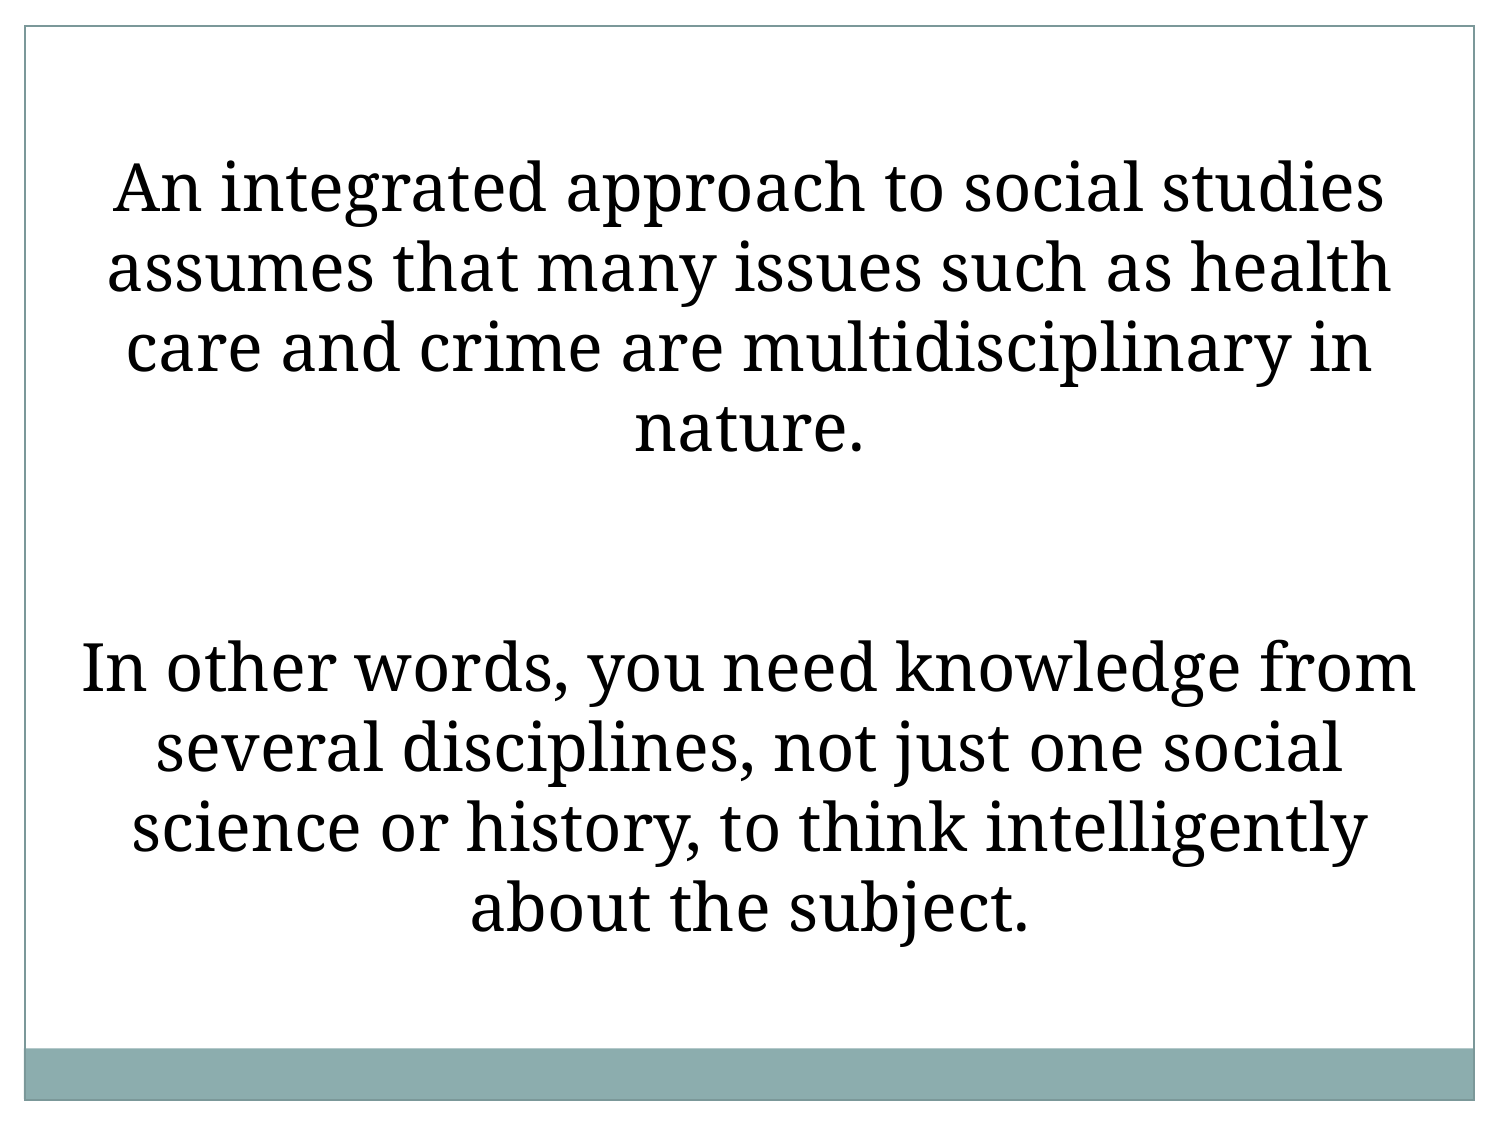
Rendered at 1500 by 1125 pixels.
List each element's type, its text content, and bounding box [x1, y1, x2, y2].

text_box An integrated approach to social studies assumes that many issues such as health care and crime are multidisciplinary in nature. In other words, you need knowledge from several disciplines, not just one social science or history, to think intelligently about the subject. [50, 137, 1450, 952]
